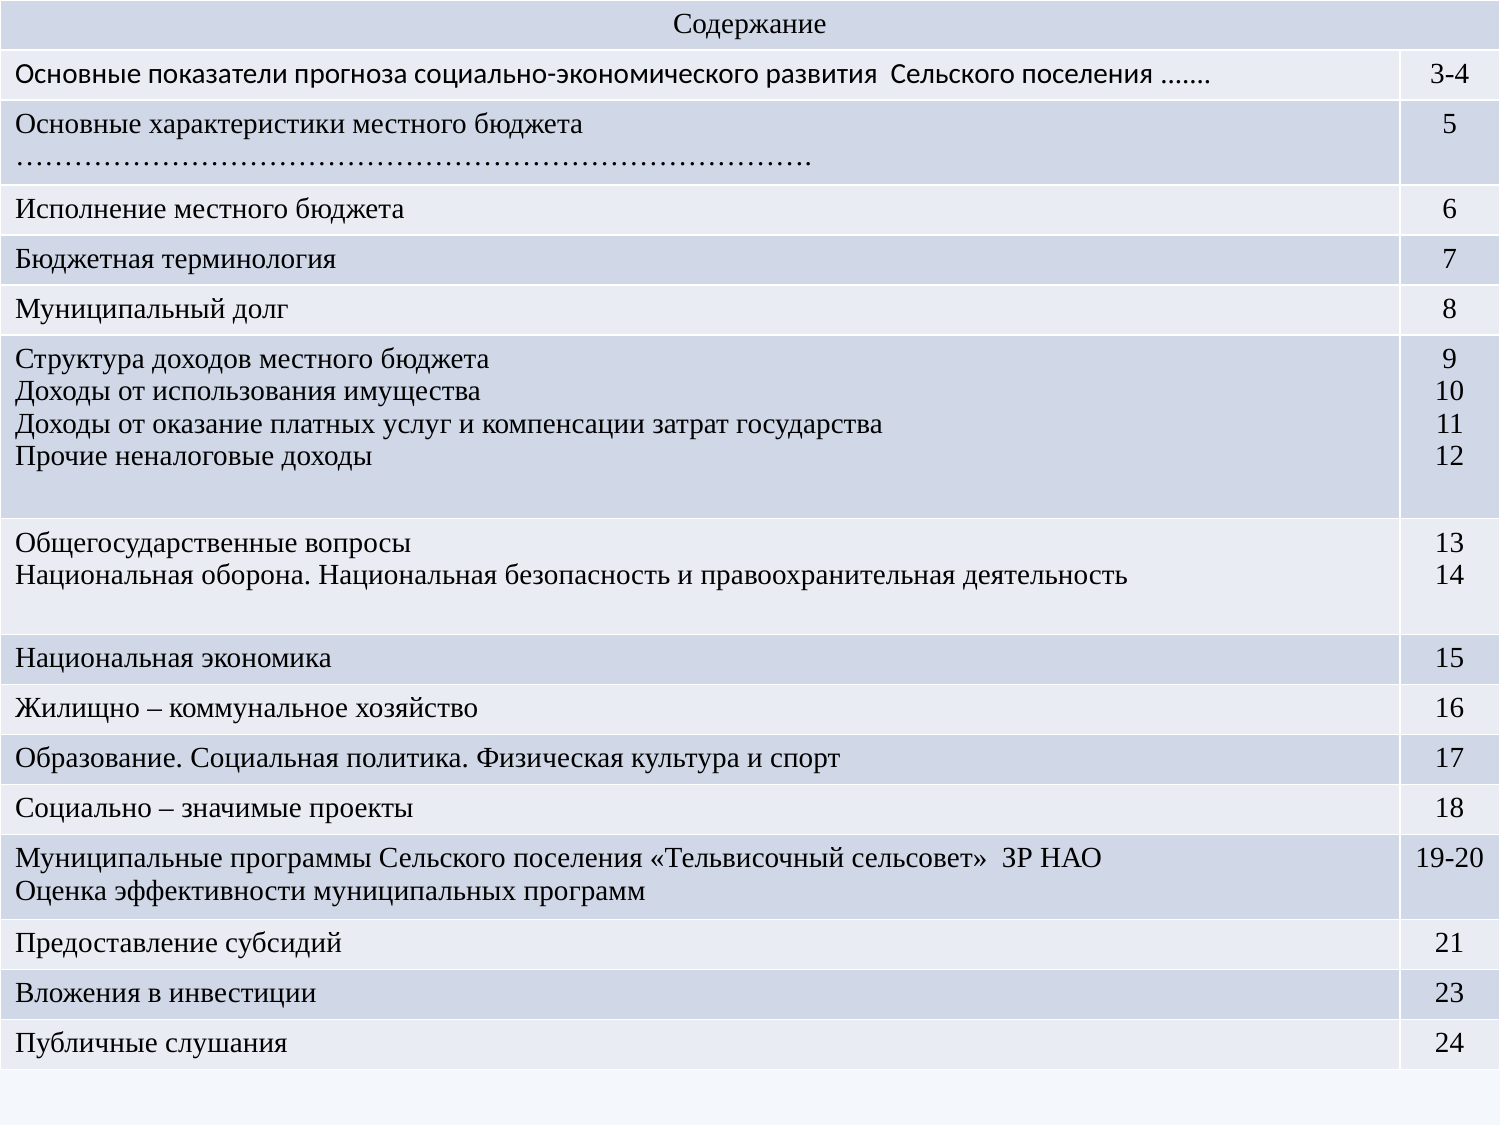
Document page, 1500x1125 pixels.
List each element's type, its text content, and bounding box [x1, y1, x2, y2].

table_cell Основные характеристики местного бюджета ………………………………………………………………………. [1, 101, 1399, 184]
table_cell 6 [1401, 186, 1499, 234]
table_cell Муниципальный долг [1, 286, 1399, 334]
table_cell Исполнение местного бюджета [1, 186, 1399, 234]
table_cell 23 [1401, 970, 1499, 1019]
table_cell 17 [1401, 735, 1499, 784]
table_cell Предоставление субсидий [1, 920, 1399, 969]
table_cell 21 [1401, 920, 1499, 969]
table_cell Жилищно – коммунальное хозяйство [1, 685, 1399, 734]
table_cell 16 [1401, 685, 1499, 734]
table_cell 3-4 [1401, 51, 1499, 99]
table_cell Муниципальные программы Сельского поселения «Тельвисочный сельсовет» ЗР НАО Оценка эффективности муниципальных программ [1, 835, 1399, 919]
table_cell Основные показатели прогноза социально-экономического развития Сельского поселения ....... [1, 51, 1399, 99]
table_cell 13 14 [1401, 519, 1499, 634]
table_cell Бюджетная терминология [1, 236, 1399, 284]
table_cell 19-20 [1401, 835, 1499, 919]
table_cell 18 [1401, 785, 1499, 834]
table_cell Структура доходов местного бюджета Доходы от использования имущества Доходы от оказание платных услуг и компенсации затрат государства Прочие неналоговые доходы [1, 336, 1399, 518]
table_cell Вложения в инвестиции [1, 970, 1399, 1019]
table_cell 7 [1401, 236, 1499, 284]
table_cell 8 [1401, 286, 1499, 334]
table_cell Образование. Социальная политика. Физическая культура и спорт [1, 735, 1399, 784]
table_cell 9 10 11 12 [1401, 336, 1499, 518]
table_cell Общегосударственные вопросы Национальная оборона. Национальная безопасность и правоохранительная деятельность [1, 519, 1399, 634]
table_cell 24 [1401, 1020, 1499, 1069]
table_cell Национальная экономика [1, 635, 1399, 684]
table_cell 5 [1401, 101, 1499, 184]
table_cell 15 [1401, 635, 1499, 684]
table_cell Публичные слушания [1, 1020, 1399, 1069]
table_header Содержание [1, 1, 1499, 49]
table_cell Социально – значимые проекты [1, 785, 1399, 834]
